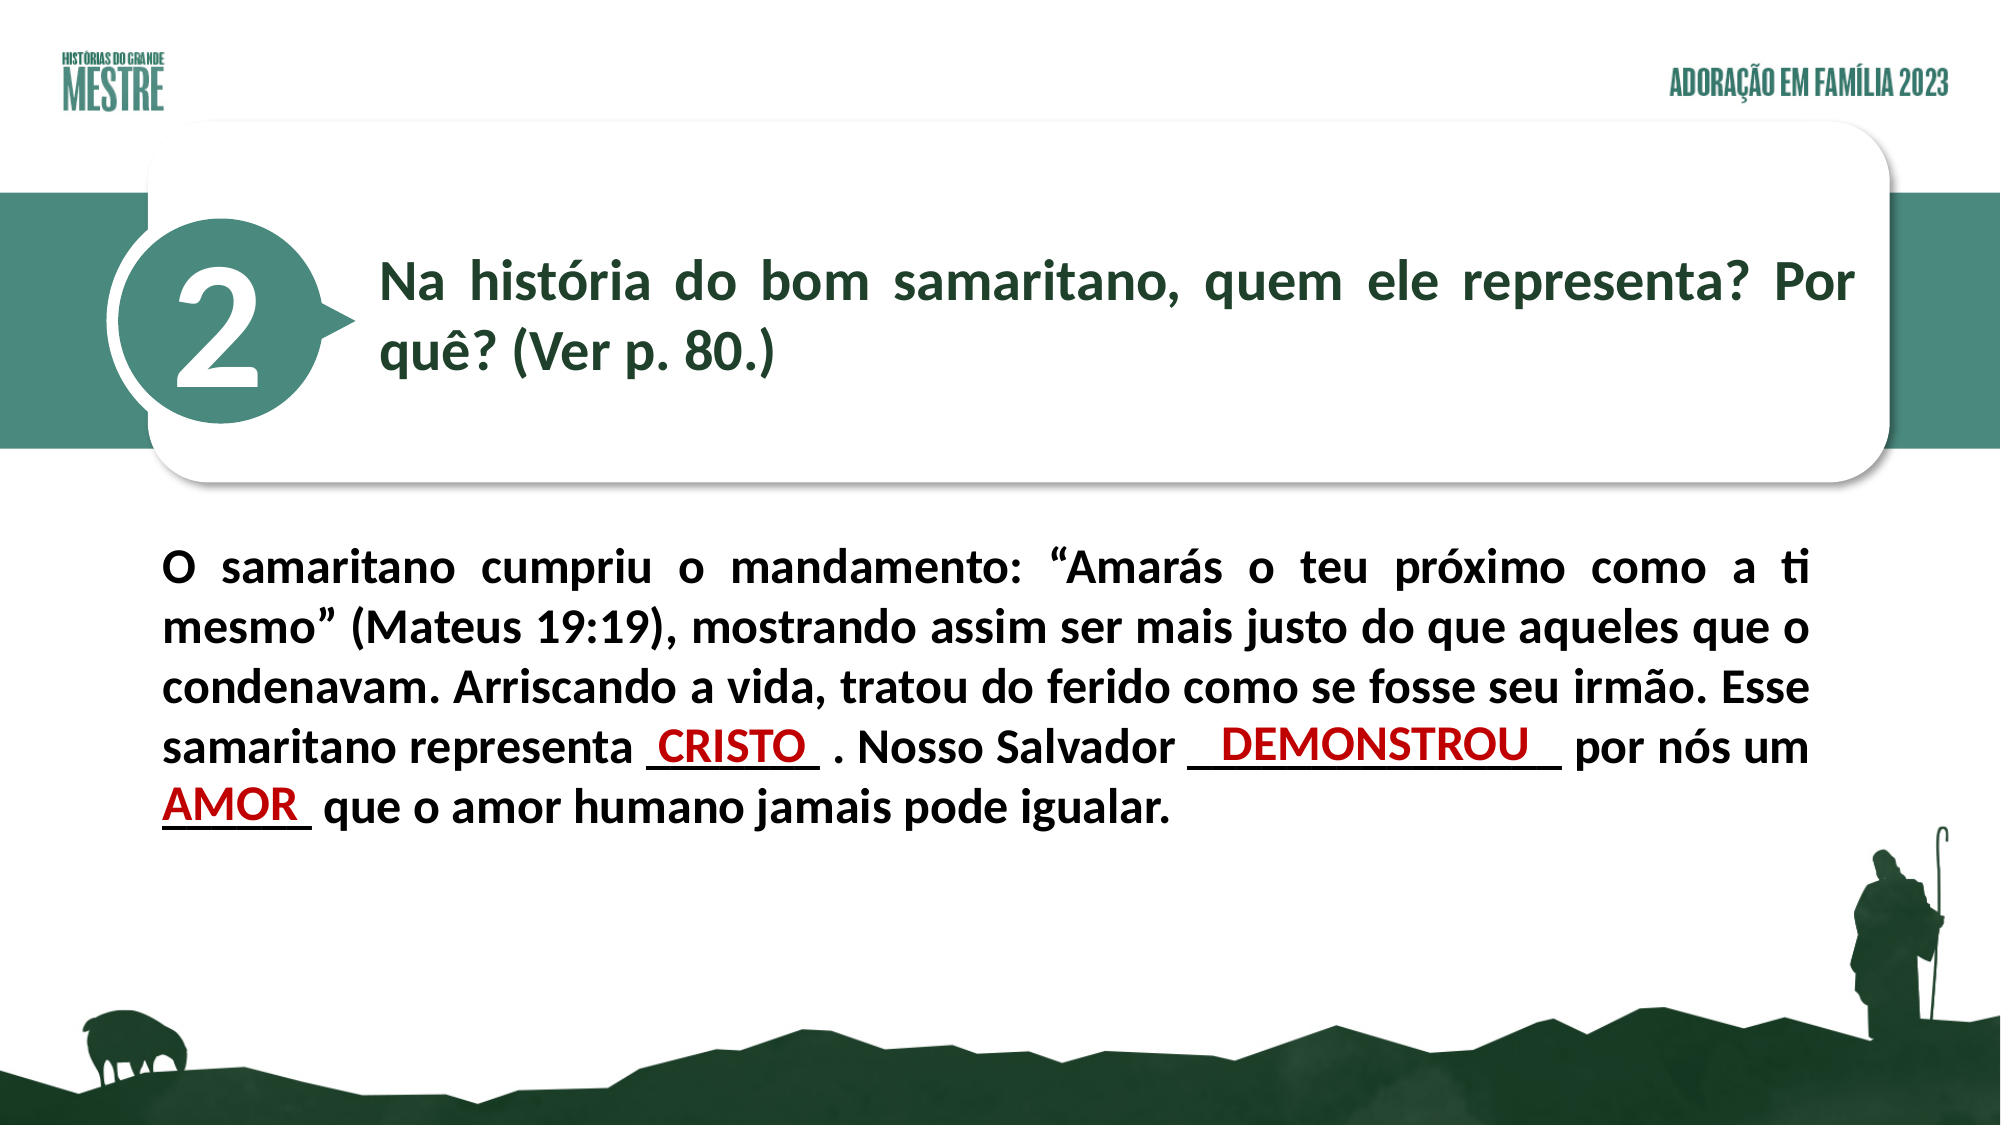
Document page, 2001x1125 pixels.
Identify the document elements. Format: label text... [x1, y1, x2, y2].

text_box AMOR [147, 763, 333, 839]
picture [0, 0, 2001, 1125]
text_box O samaritano cumpriu o mandamento: “Amarás o teu próximo como a ti mesmo” (Mateus 19:19), mostrando assim ser mais justo do que aqueles que o condenavam. Arriscando a vida, tratou do ferido como se fosse seu irmão. Esse samaritano representa _______ . Nosso Salvador _______________ por nós um ______ que o amor humano jamais pode igualar. [147, 526, 1828, 842]
text_box DEMONSTROU [1207, 702, 1578, 778]
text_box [0, 121, 2000, 483]
text_box CRISTO [643, 704, 867, 780]
